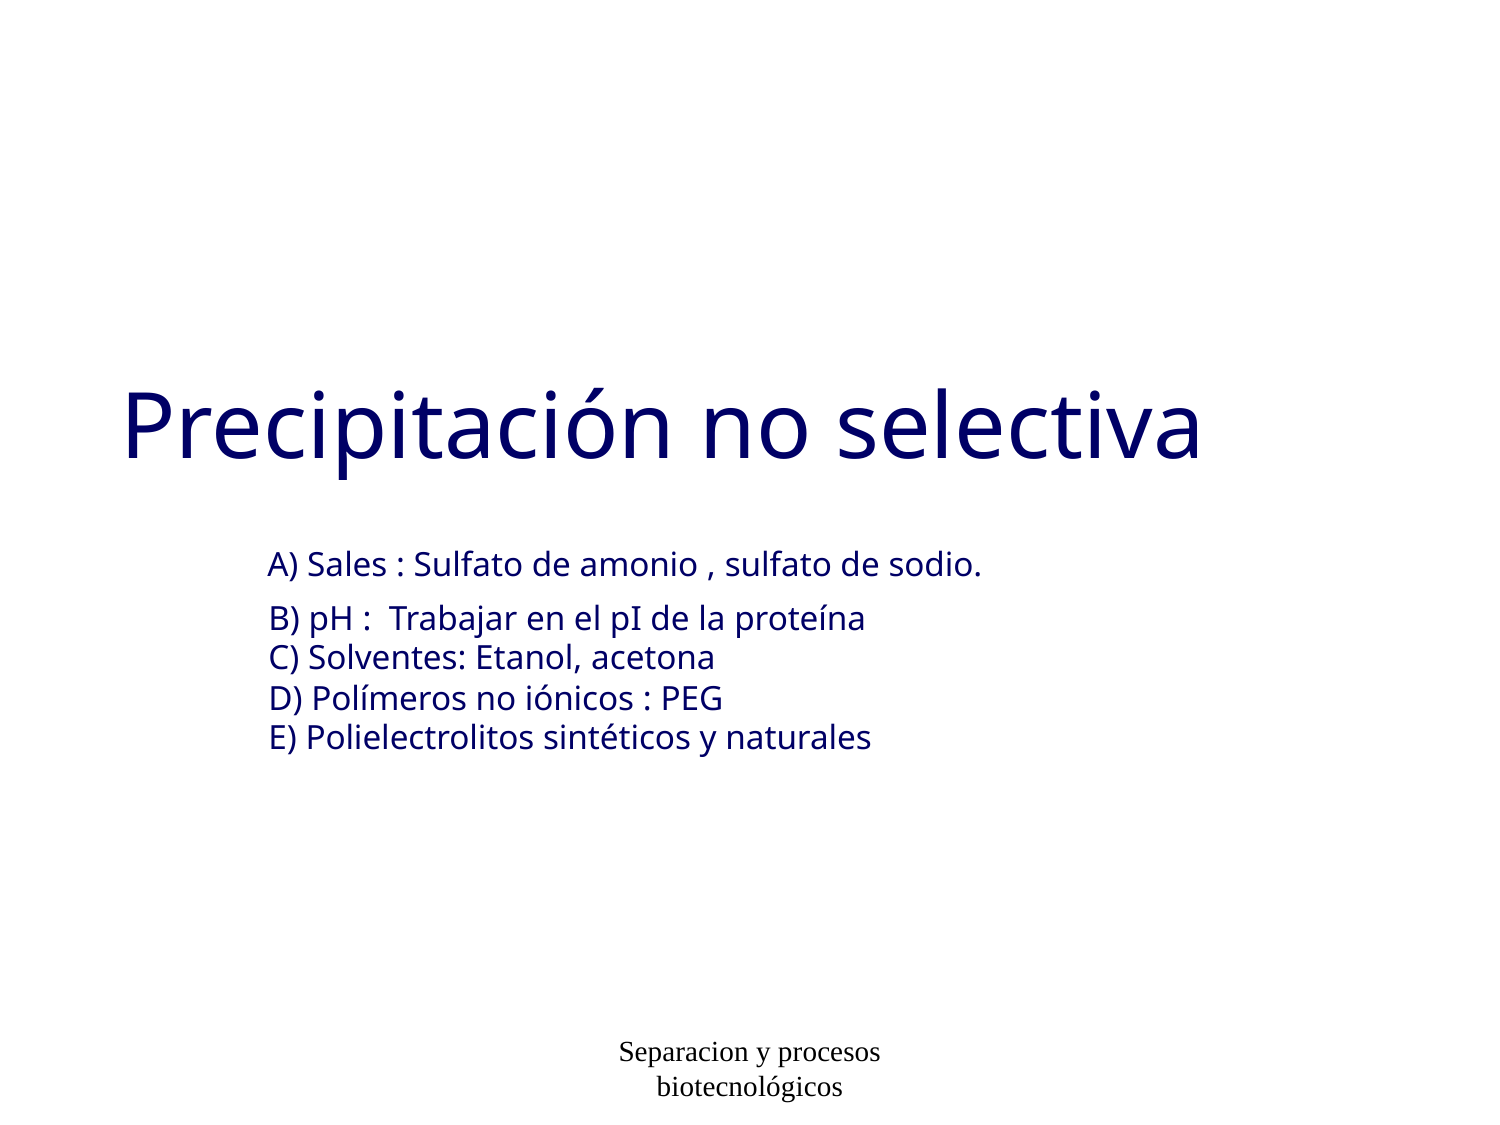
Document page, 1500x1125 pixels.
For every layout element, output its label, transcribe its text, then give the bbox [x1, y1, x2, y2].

footer Separacion y procesos biotecnológicos [512, 1024, 988, 1101]
title Precipitación no selectiva A) Sales : Sulfato de amonio , sulfato de sodio. B) pH : Trabajar en el pI de la proteína C) Solventes: Etanol, acetona D) Polímeros no iónicos : PEG E) Polielectrolitos sintéticos y naturales [105, 632, 1381, 821]
